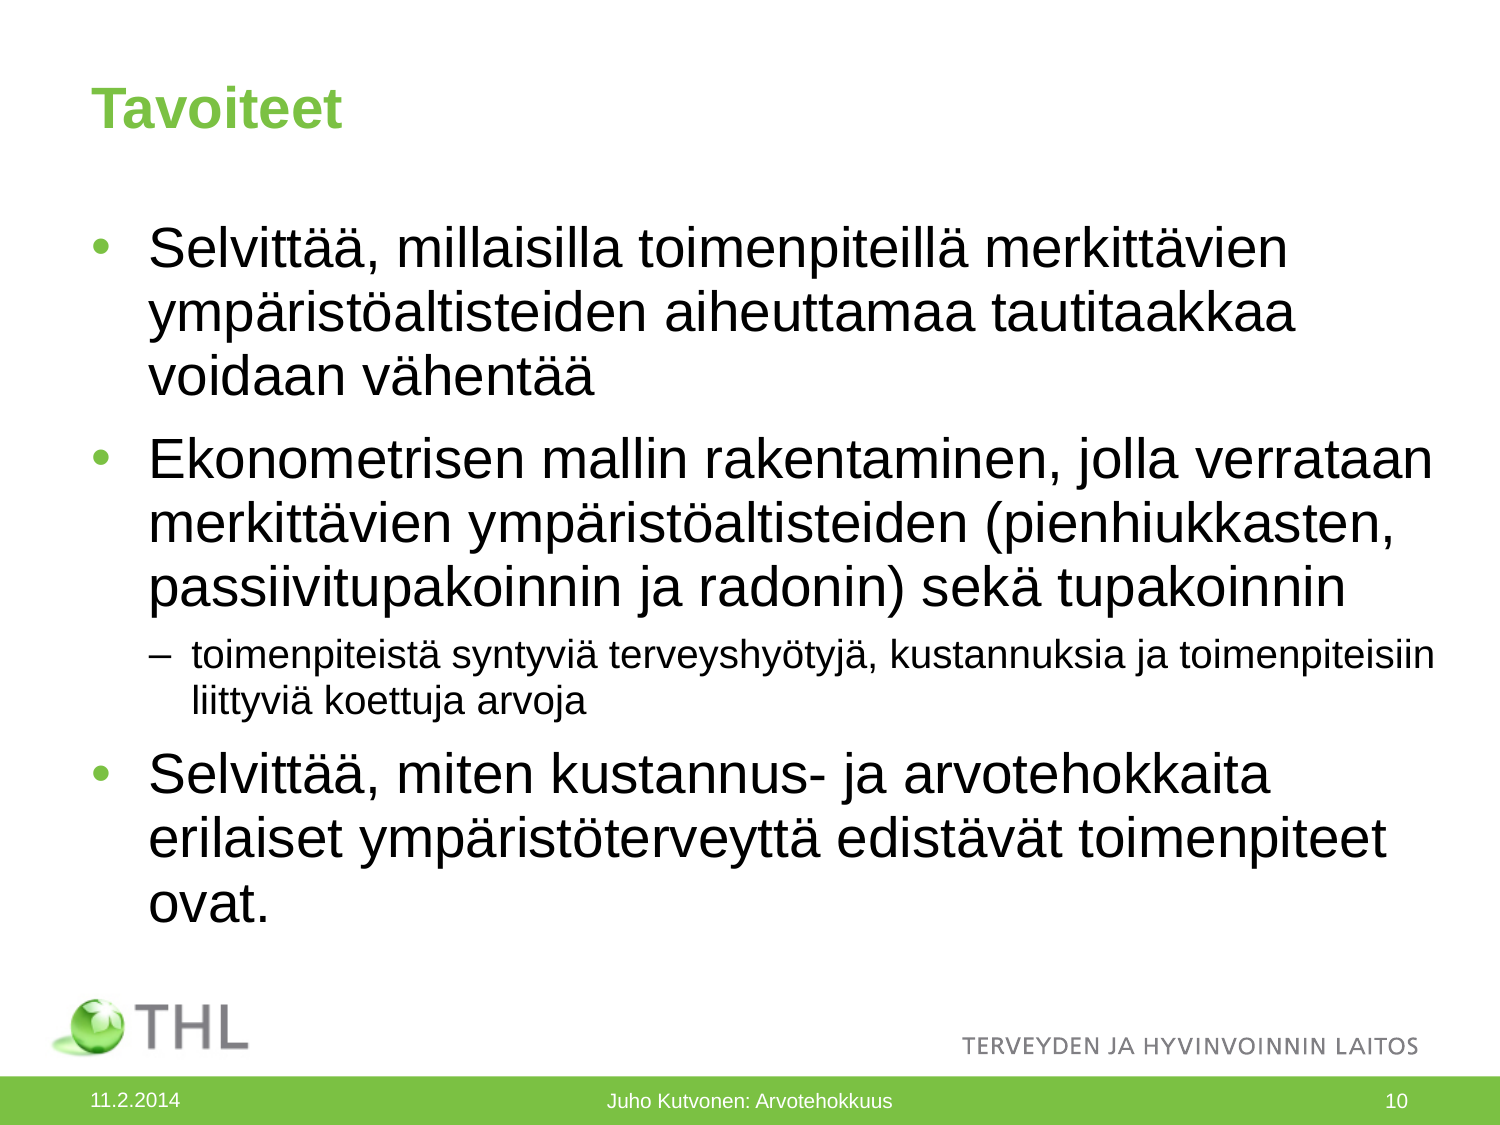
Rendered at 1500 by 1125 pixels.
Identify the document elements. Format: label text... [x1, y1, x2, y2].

title Tavoiteet [76, 0, 1427, 148]
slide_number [74, 1080, 255, 1118]
slide_number 10 [1245, 1082, 1424, 1118]
list Selvittää, millaisilla toimenpiteillä merkittävien ympäristöaltisteiden aiheuttamaa tautitaakkaa voidaan vähentää Ekonometrisen mallin rakentaminen, jolla verrataan merkittävien ympäristöaltisteiden (pienhiukkasten, passiivitupakoinnin ja radonin) sekä tupakoinnin toimenpiteistä syntyviä terveyshyötyjä, kustannuksia ja toimenpiteisiin liittyviä koettuja arvoja Selvittää, miten kustannus- ja arvotehokkaita erilaiset ympäristöterveyttä edistävät toimenpiteet ovat. [76, 207, 1460, 1012]
picture [24, 983, 275, 1067]
footer Juho Kutvonen: Arvotehokkuus [253, 1082, 1245, 1118]
